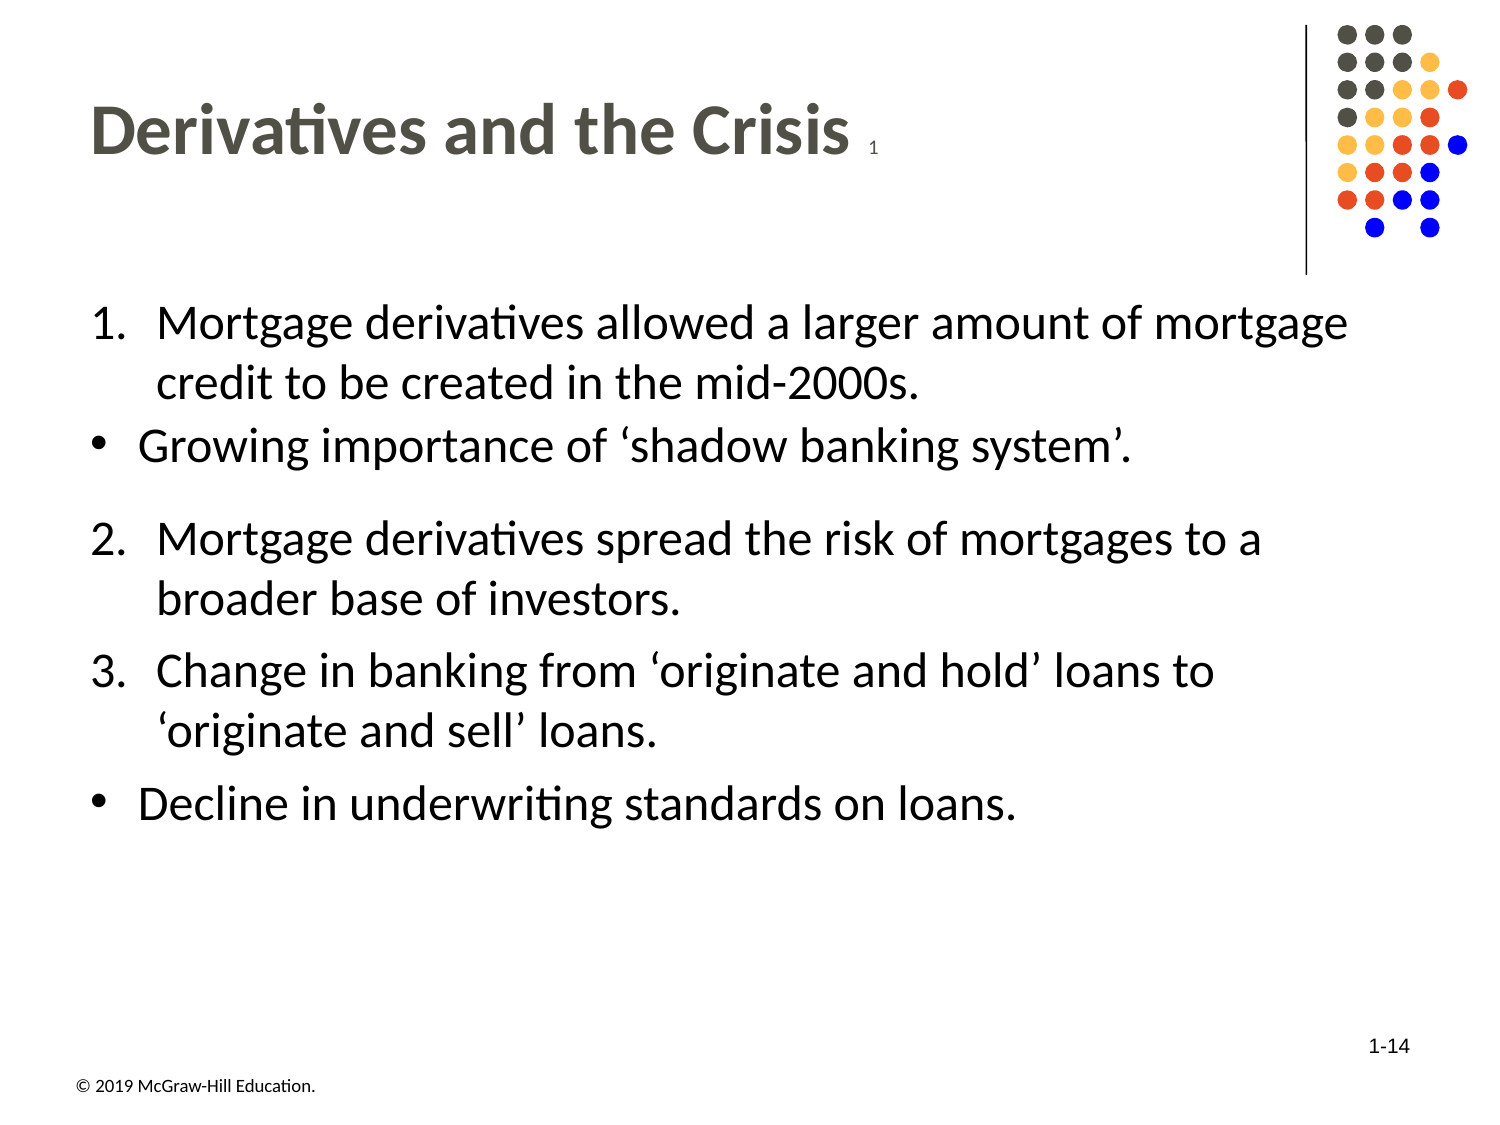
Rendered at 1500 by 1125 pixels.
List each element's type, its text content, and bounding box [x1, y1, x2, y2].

list Decline in underwriting standards on loans. [75, 763, 1069, 843]
slide_number 1-14 [1074, 1025, 1425, 1100]
list Mortgage derivatives allowed a larger amount of mortgage credit to be created in the mid-2000s. [75, 282, 1425, 404]
list Growing importance of ‘shadow banking system’. Mortgage derivatives spread the risk of mortgages to a broader base of investors. Change in banking from ‘originate and hold’ loans to ‘originate and sell’ loans. [75, 404, 1425, 755]
title Derivatives and the Crisis 1 [75, 44, 1313, 207]
